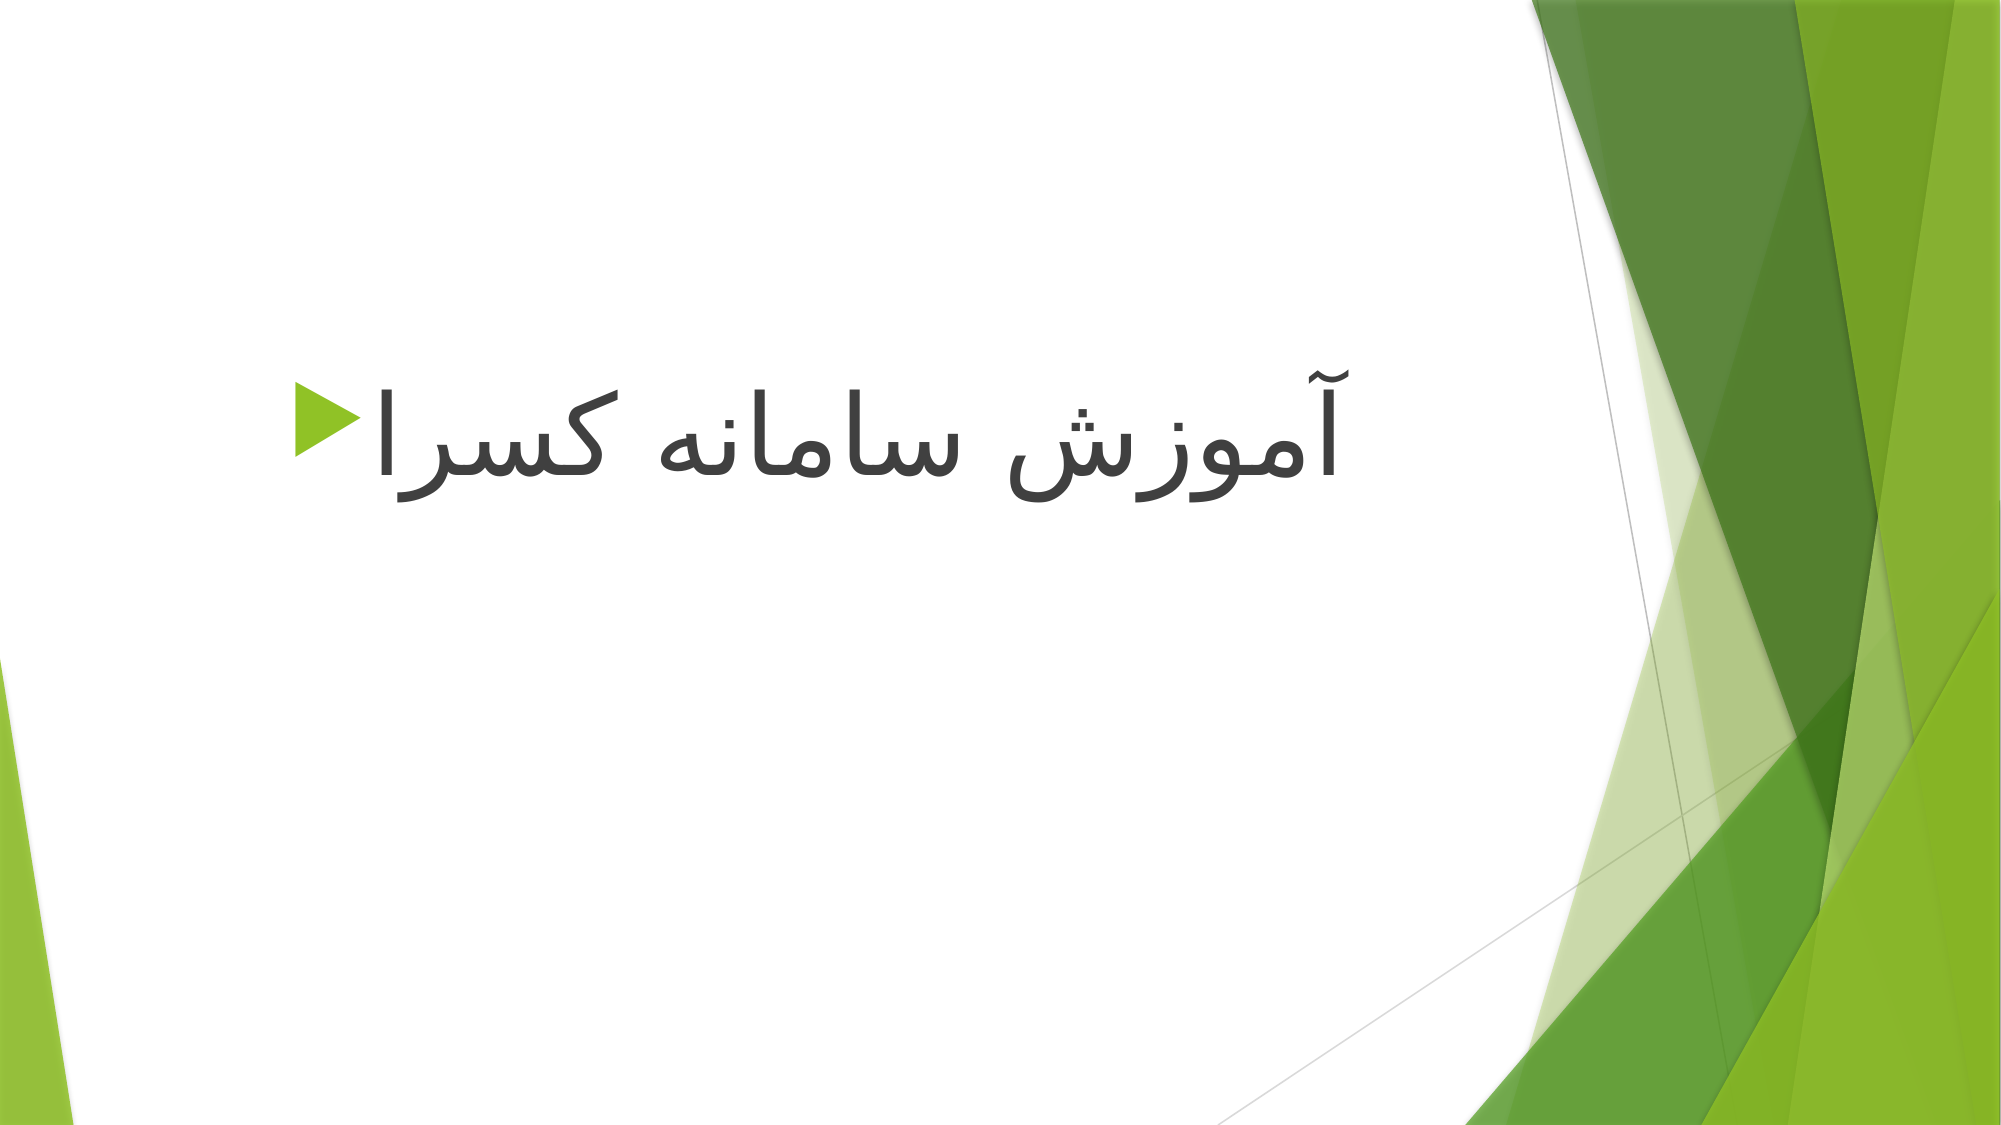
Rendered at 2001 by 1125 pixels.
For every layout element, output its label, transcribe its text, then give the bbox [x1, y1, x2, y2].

list آموزش سامانه کسرا [111, 224, 1522, 991]
